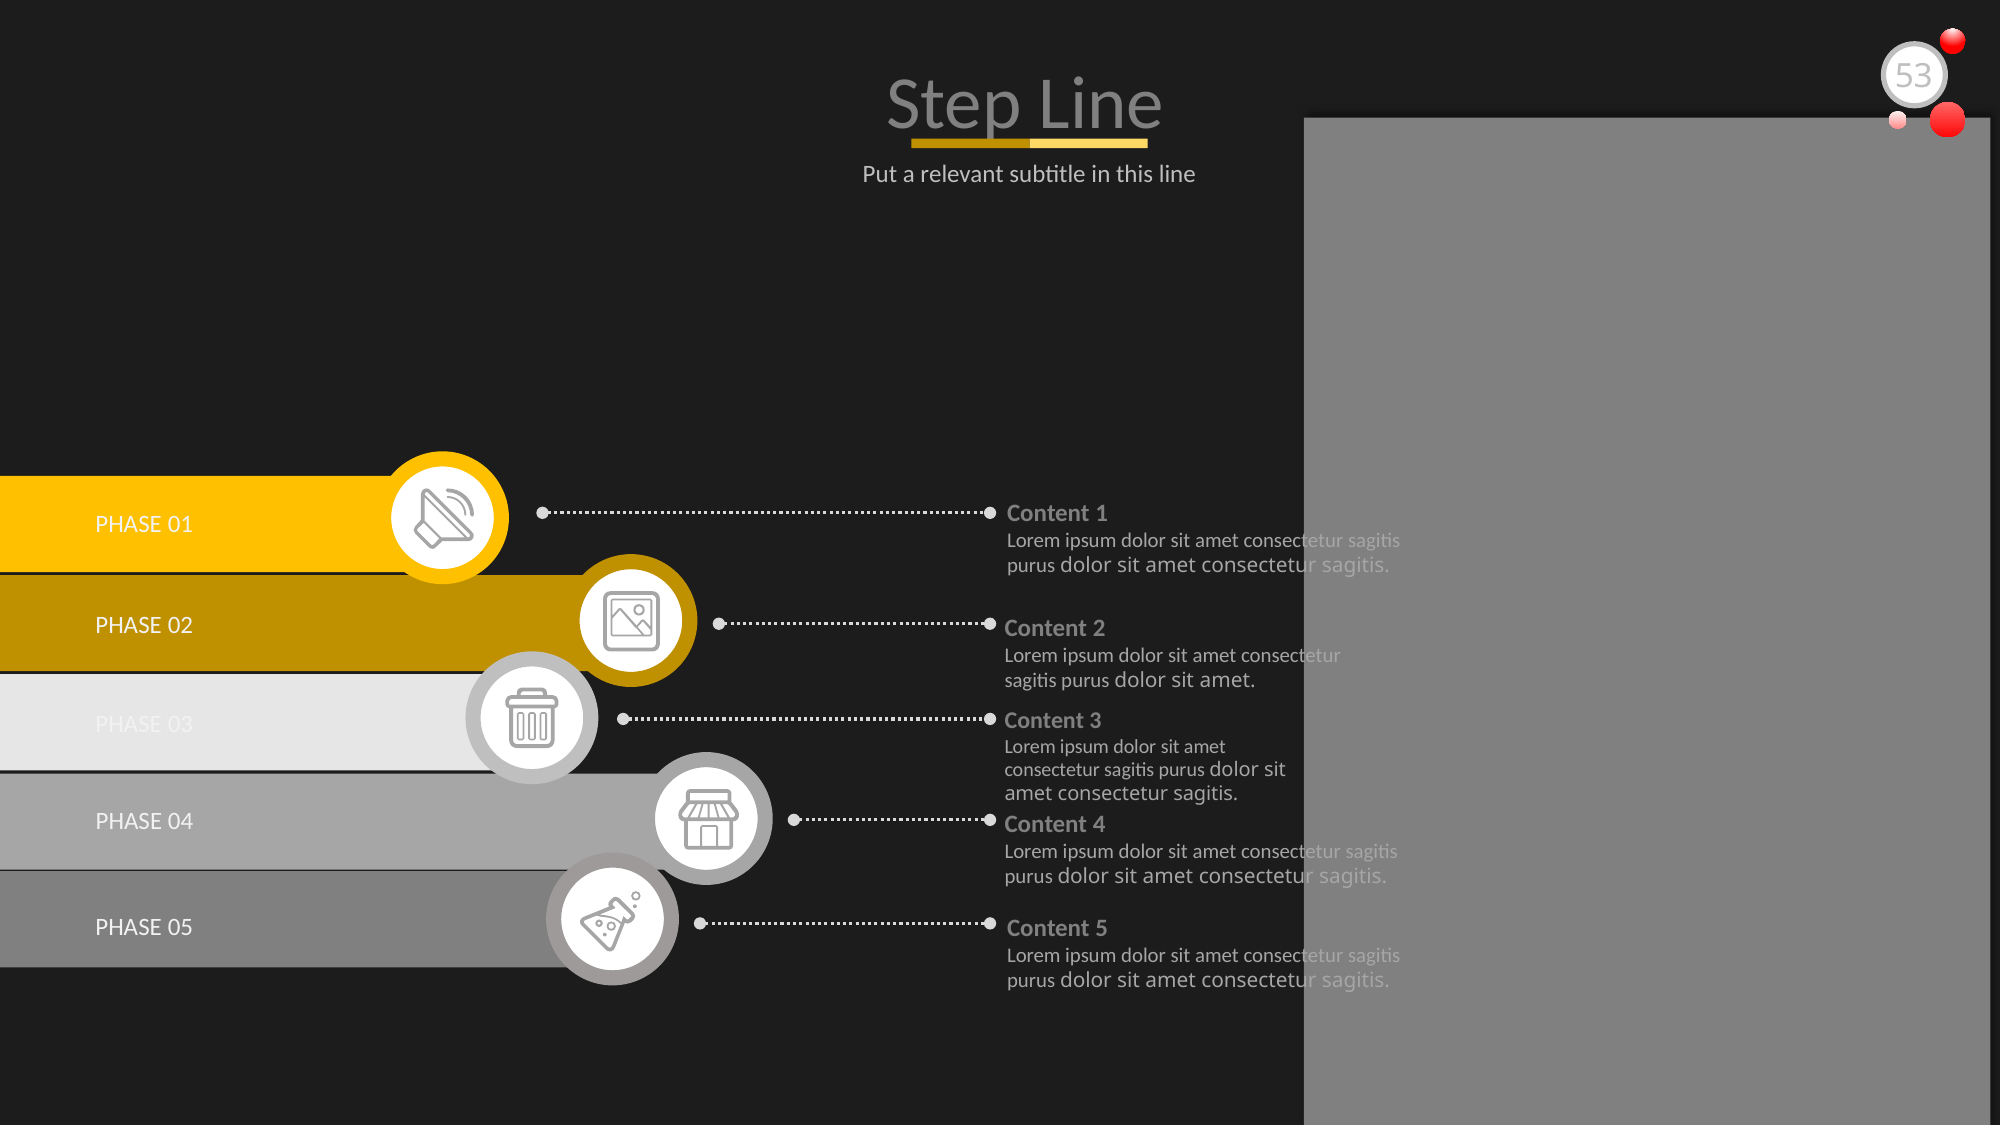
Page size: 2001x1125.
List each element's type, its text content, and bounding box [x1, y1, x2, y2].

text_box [0, 561, 690, 680]
text_box Put a relevant subtitle in this line [792, 142, 1267, 202]
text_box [0, 759, 766, 878]
text_box Content 1 Lorem ipsum dolor sit amet consectetur sagitis purus dolor sit amet consectetur sagitis. [992, 479, 1423, 595]
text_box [0, 860, 672, 978]
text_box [0, 458, 502, 577]
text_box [79, 687, 559, 749]
text_box Content 2 Lorem ipsum dolor sit amet consectetur sagitis purus dolor sit amet. [989, 594, 1411, 710]
text_box [1303, 117, 1991, 1125]
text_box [79, 789, 739, 850]
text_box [79, 488, 475, 549]
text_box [1876, 28, 1966, 138]
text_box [79, 591, 660, 652]
text_box Content 3 Lorem ipsum dolor sit amet consectetur sagitis purus dolor sit amet consectetur sagitis. [989, 696, 1339, 789]
text_box Step Line [597, 1, 1454, 152]
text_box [79, 891, 641, 952]
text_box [0, 658, 591, 777]
text_box Content 4 Lorem ipsum dolor sit amet consectetur sagitis purus dolor sit amet consectetur sagitis. [989, 789, 1420, 906]
text_box Content 5 Lorem ipsum dolor sit amet consectetur sagitis purus dolor sit amet consectetur sagitis. [992, 893, 1423, 1009]
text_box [911, 138, 1148, 149]
